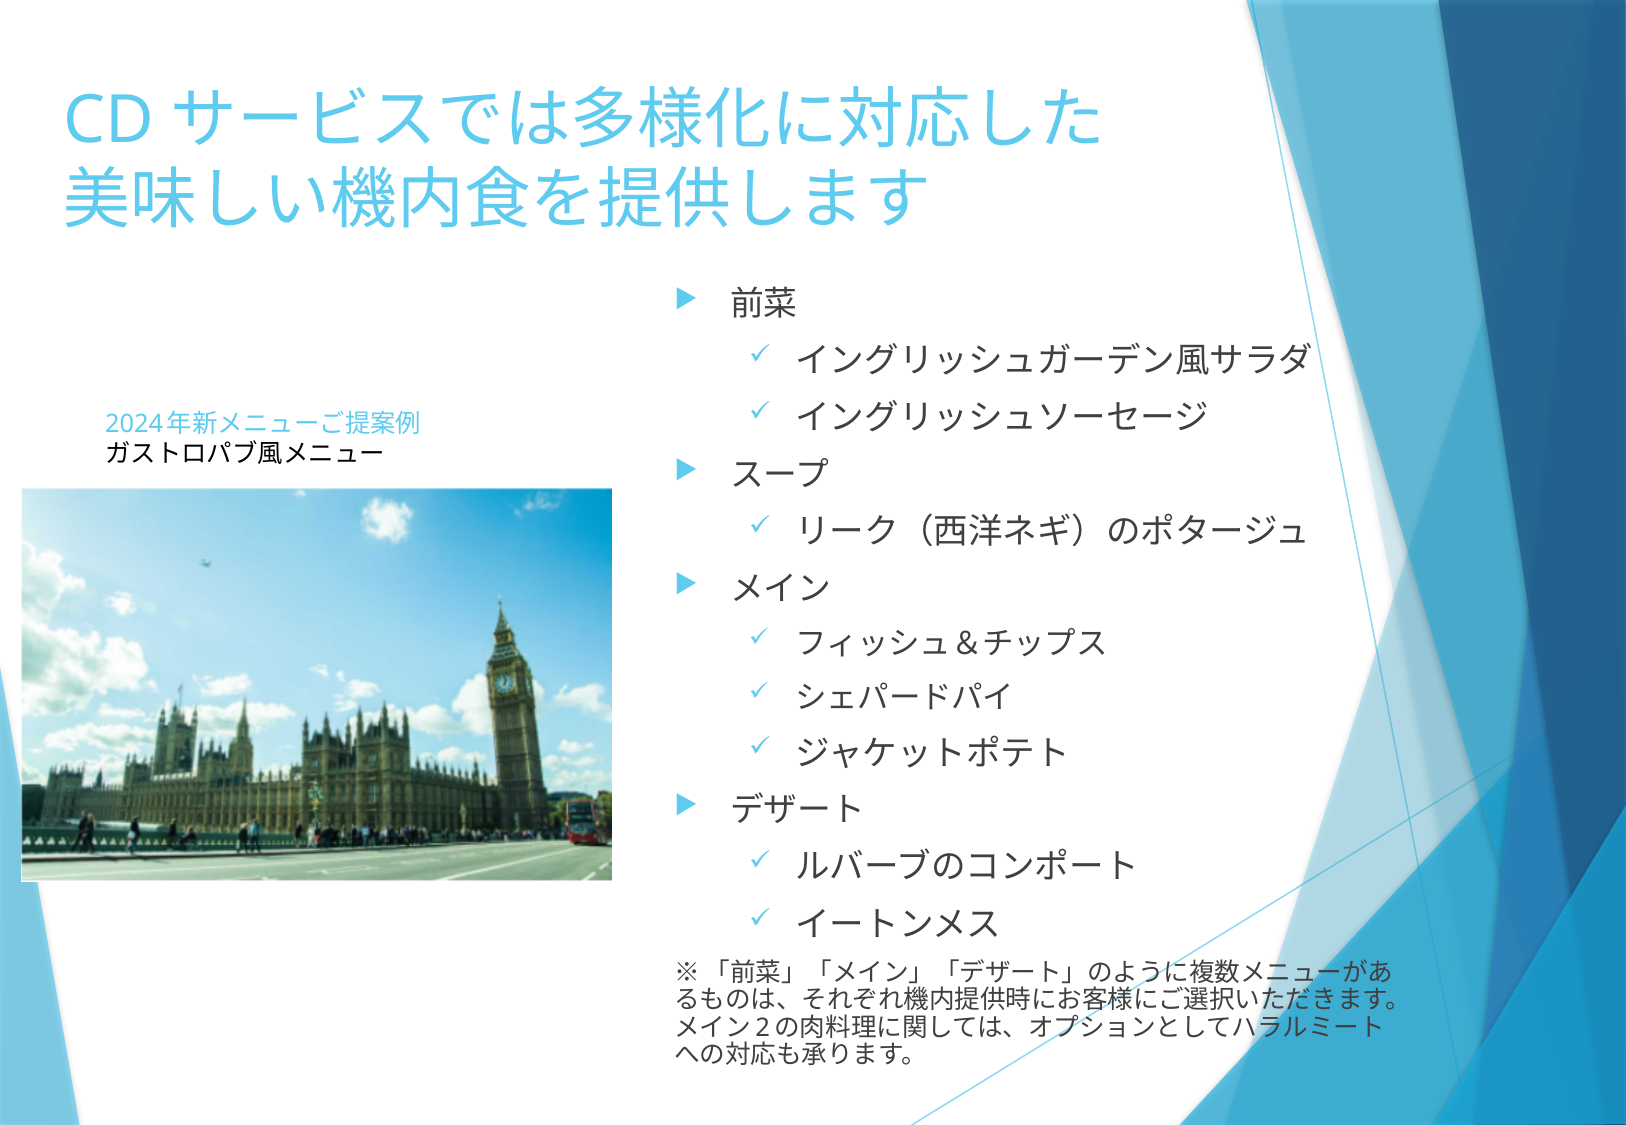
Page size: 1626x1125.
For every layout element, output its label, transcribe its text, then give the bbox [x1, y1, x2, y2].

picture [21, 487, 612, 883]
text_box CDサービスでは多様化に対応した 美味しい機内食を提供します [48, 68, 1522, 244]
list 前菜 イングリッシュガーデン風サラダ イングリッシュソーセージ スープ リーク（西洋ネギ）のポタージュ メイン フィッシュ＆チップス シェパードパイ ジャケットポテト デザート ルバーブのコンポート イートンメス ※「前菜」「メイン」「デザート」のように複数メニューがあるものは、それぞれ機内提供時にお客様にご選択いただきます。メイン2の肉料理に関しては、オプションとしてハラルミートへの対応も承ります。 [659, 274, 1412, 1083]
title 2024年新メニューご提案例 ガストロパブ風メニュー [90, 337, 604, 476]
